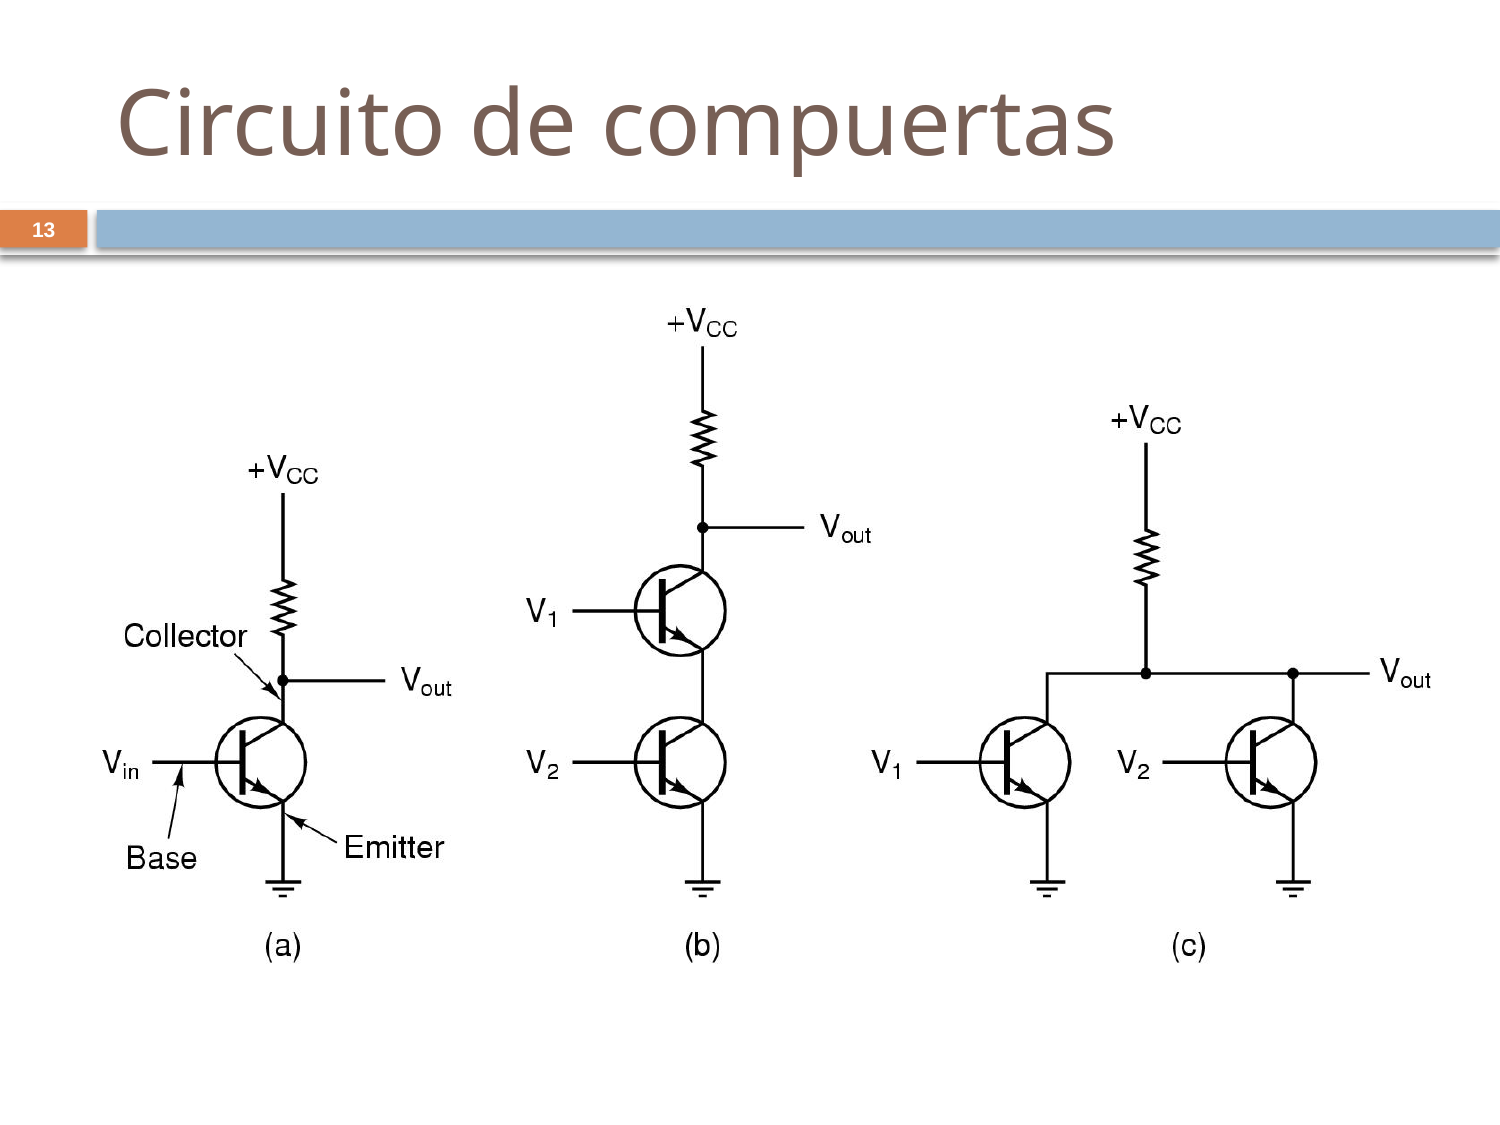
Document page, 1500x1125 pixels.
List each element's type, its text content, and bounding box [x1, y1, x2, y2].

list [100, 297, 1439, 965]
slide_number 13 [0, 208, 88, 249]
title Circuito de compuertas [100, 37, 1438, 200]
